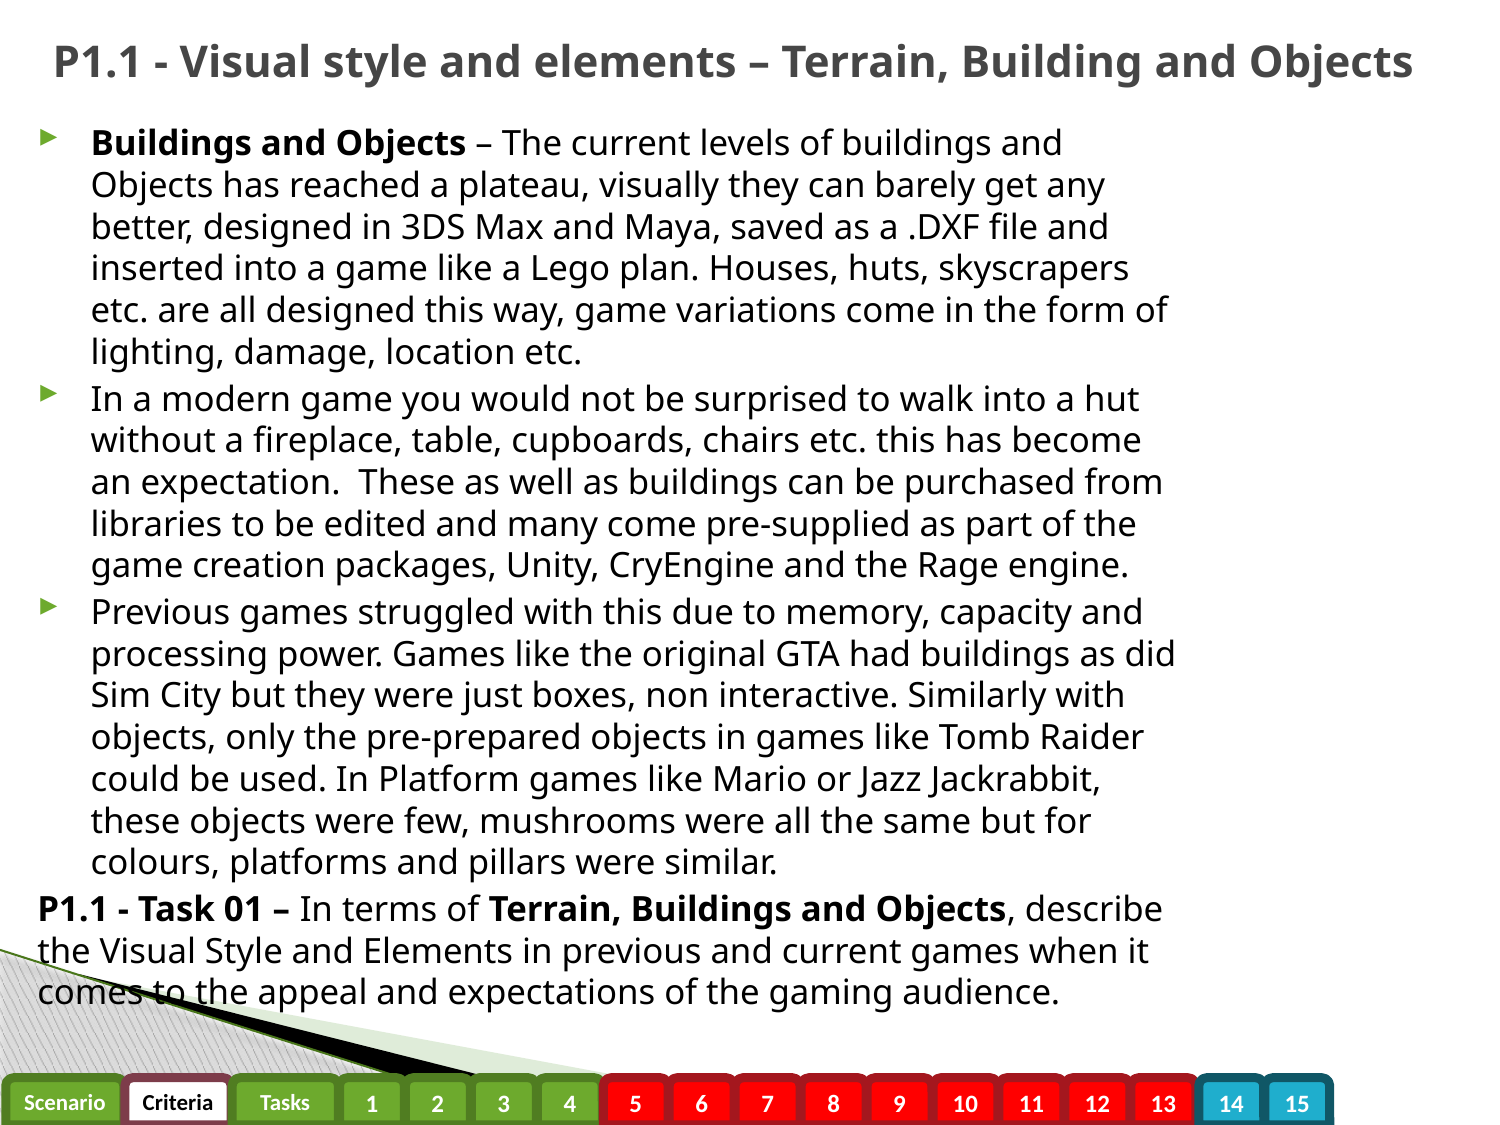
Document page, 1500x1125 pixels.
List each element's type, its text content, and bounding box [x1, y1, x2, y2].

list Buildings and Objects – The current levels of buildings and Objects has reached a plateau, visually they can barely get any better, designed in 3DS Max and Maya, saved as a .DXF file and inserted into a game like a Lego plan. Houses, huts, skyscrapers etc. are all designed this way, game variations come in the form of lighting, damage, location etc. In a modern game you would not be surprised to walk into a hut without a fireplace, table, cupboards, chairs etc. this has become an expectation. These as well as buildings can be purchased from libraries to be edited and many come pre-supplied as part of the game creation packages, Unity, CryEngine and the Rage engine. Previous games struggled with this due to memory, capacity and processing power. Games like the original GTA had buildings as did Sim City but they were just boxes, non interactive. Similarly with objects, only the pre-prepared objects in games like Tomb Raider could be used. In Platform games like Mario or Jazz Jackrabbit, these objects were few, mushrooms were all the same but for colours, platforms and pillars were similar. P1.1 - Task 01 – In terms of Terrain, Buildings and Objects, describe the Visual Style and Elements in previous and current games when it comes to the appeal and expectations of the gaming audience. [17, 113, 1199, 1035]
title P1.1 - Visual style and elements – Terrain, Building and Objects [37, 19, 1471, 102]
